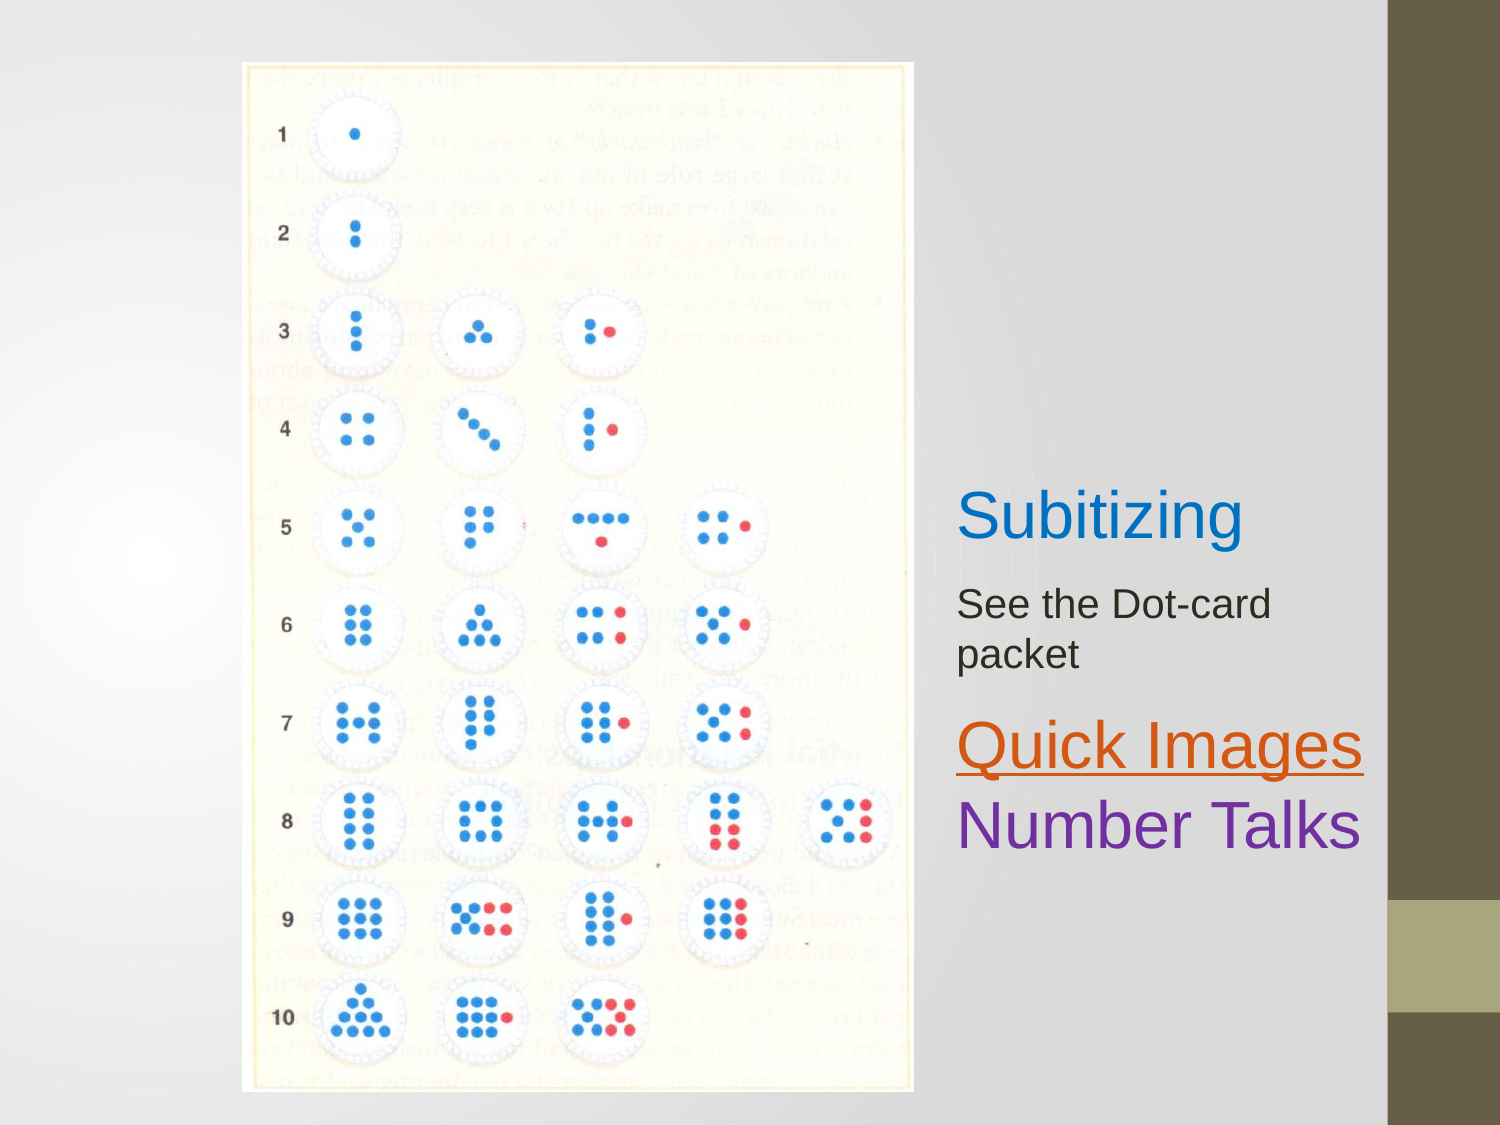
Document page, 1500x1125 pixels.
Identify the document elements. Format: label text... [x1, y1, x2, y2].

text_box Subitizing See the Dot-card packet Quick Images Number Talks [941, 464, 1379, 870]
picture [241, 61, 914, 1093]
